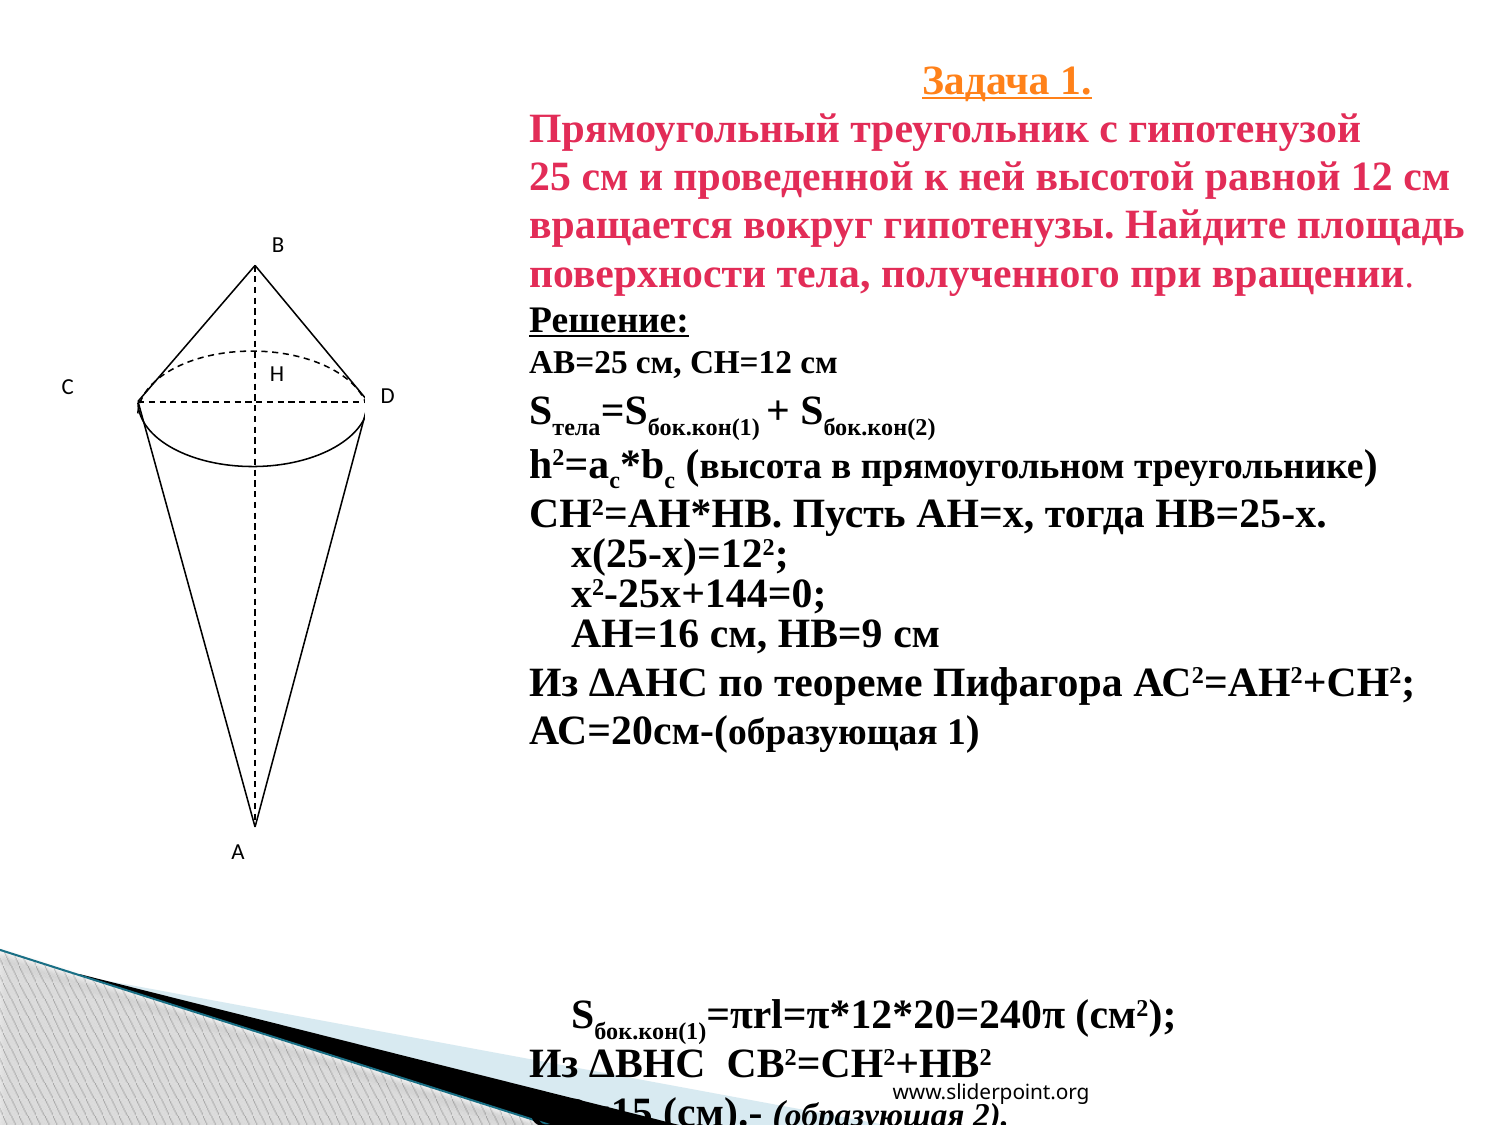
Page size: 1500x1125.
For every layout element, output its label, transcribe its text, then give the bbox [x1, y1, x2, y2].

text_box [46, 222, 445, 903]
subtitle Задача 1. Прямоугольный треугольник с гипотенузой 25 см и проведенной к ней высотой равной 12 см вращается вокруг гипотенузы. Найдите площадь поверхности тела, полученного при вращении. Решение: АВ=25 см, СН=12 см Sтела=Sбок.кон(1) + Sбок.кон(2) h2=ac*bc (высота в прямоугольном треугольнике) CH2=AH*HB. Пусть AH=x, тогда НВ=25-x. x(25-x)=122; x2-25x+144=0; АН=16 см, НВ=9 см Из ΔАНС по теореме Пифагора АС2=АН2+СН2; АС=20см-(образующая 1) Sбок.кон(1)=πrl=π*12*20=240π (cм2); Из ΔВНС СВ2=СН2+НВ2 CB=15 (см).- (образующая 2). Sбок.кон(2)=π*12*15=180π (см2). Sтела=240π +180π=420π (см2) Ответ: 420π см2 [495, 54, 1500, 1107]
footer www.sliderpoint.org [718, 1051, 1105, 1112]
